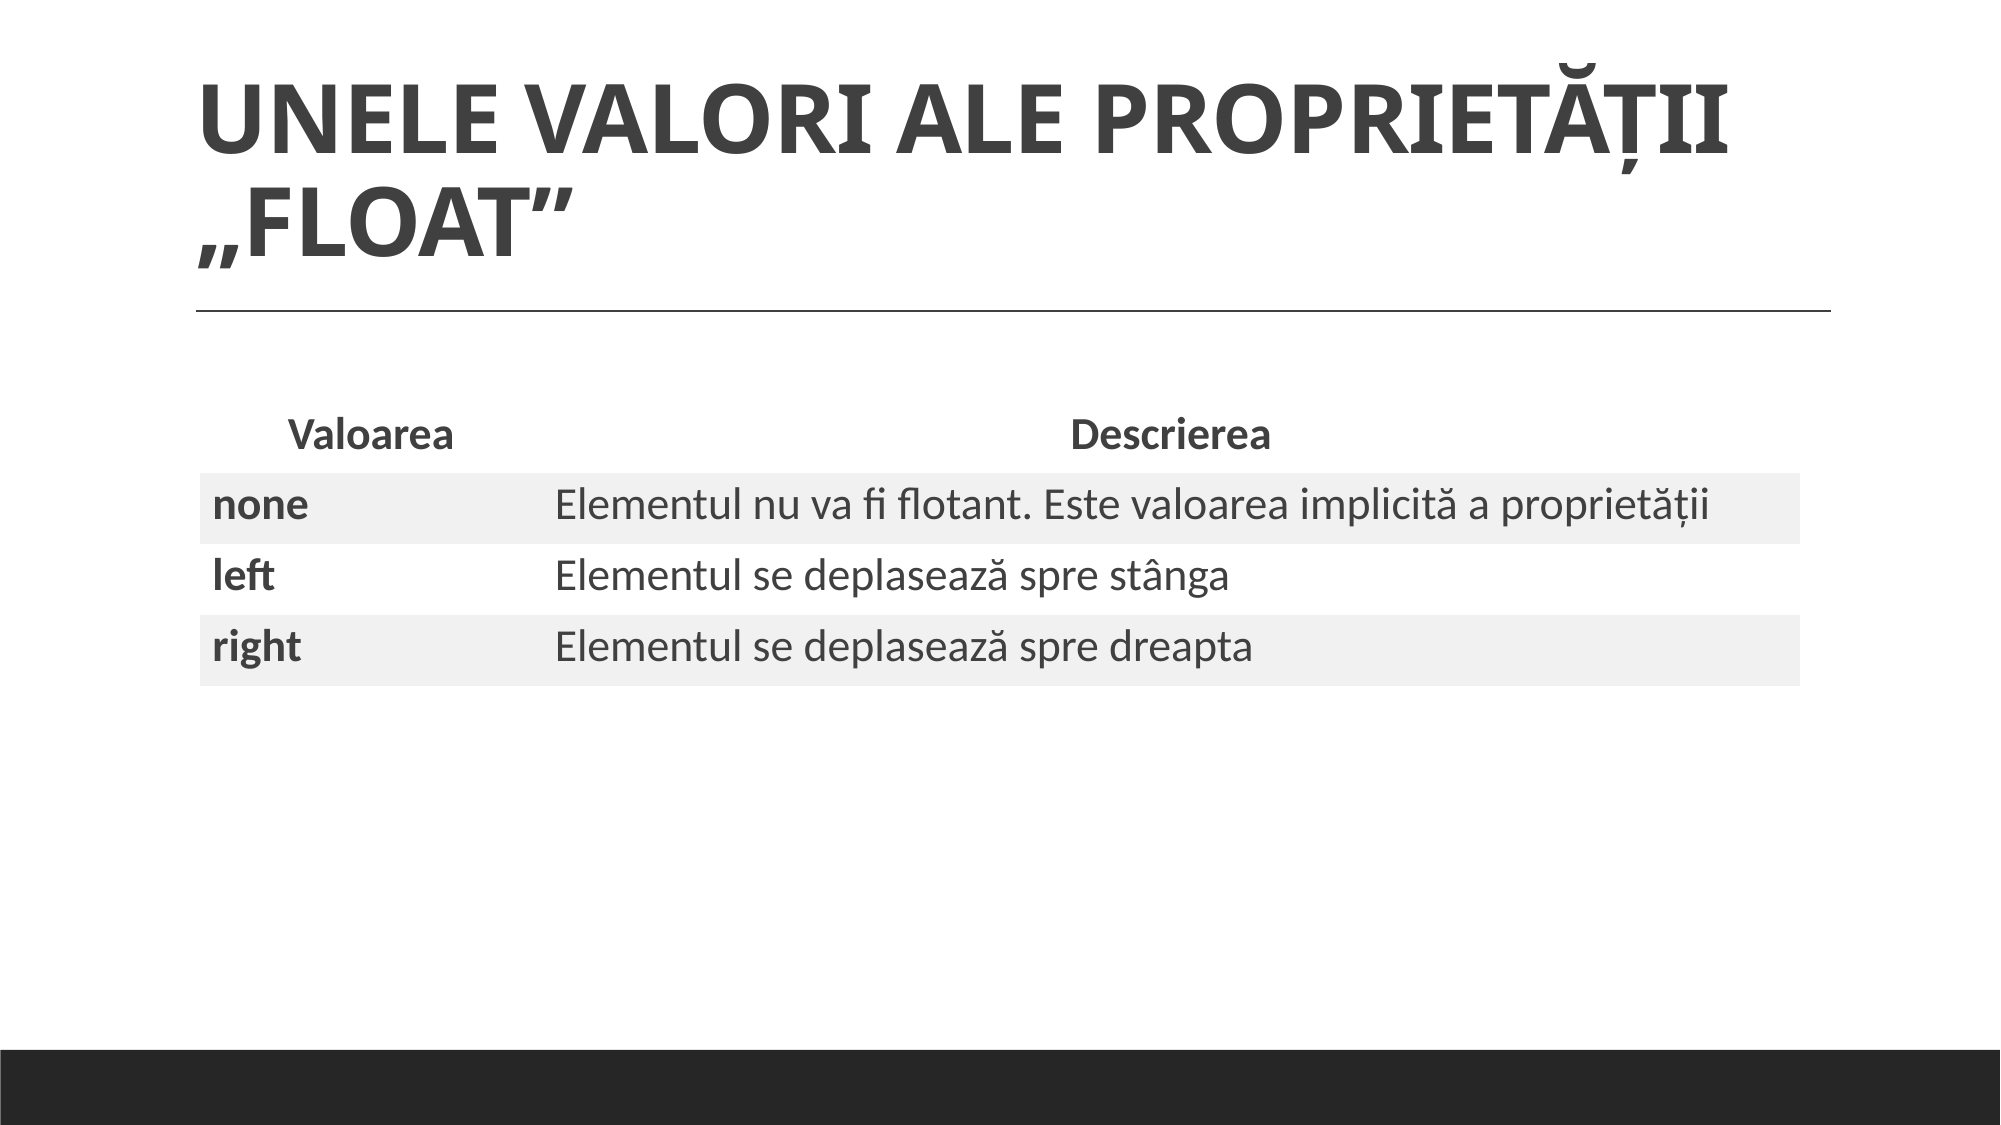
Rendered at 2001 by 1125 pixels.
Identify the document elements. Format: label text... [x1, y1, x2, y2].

table_cell left [200, 544, 542, 615]
table_cell Elementul se deplasează spre stânga [542, 544, 1800, 615]
table_cell none [200, 473, 542, 544]
table_header Descrierea [542, 403, 1800, 473]
title UNELE VALORI ALE PROPRIETĂŢII „FLOAT” [180, 47, 1830, 285]
table_cell right [200, 615, 542, 686]
table_cell Elementul nu va fi flotant. Este valoarea implicită a proprietăţii [542, 473, 1800, 544]
table_cell Elementul se deplasează spre dreapta [542, 615, 1800, 686]
table_header Valoarea [200, 403, 542, 473]
